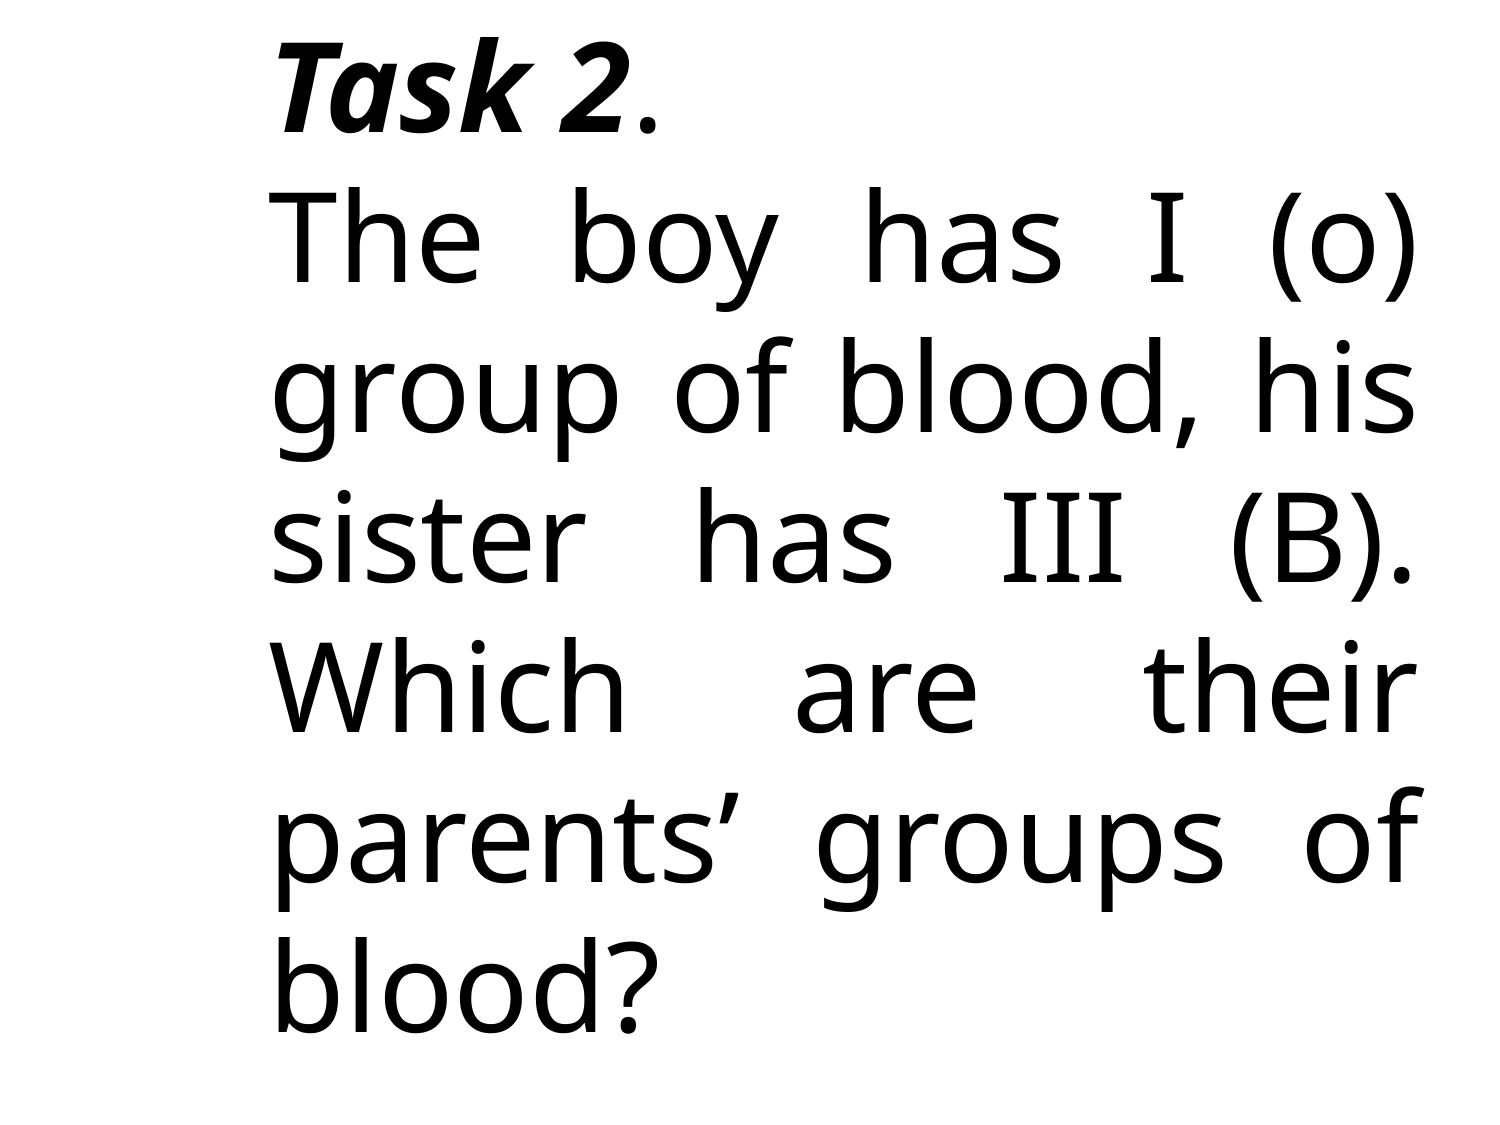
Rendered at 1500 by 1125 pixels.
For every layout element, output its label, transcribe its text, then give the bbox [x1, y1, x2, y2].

list Task 2. The boy has I (o) group of blood, his sister has III (B). Which are their parents’ groups of blood? [253, 0, 1436, 1125]
